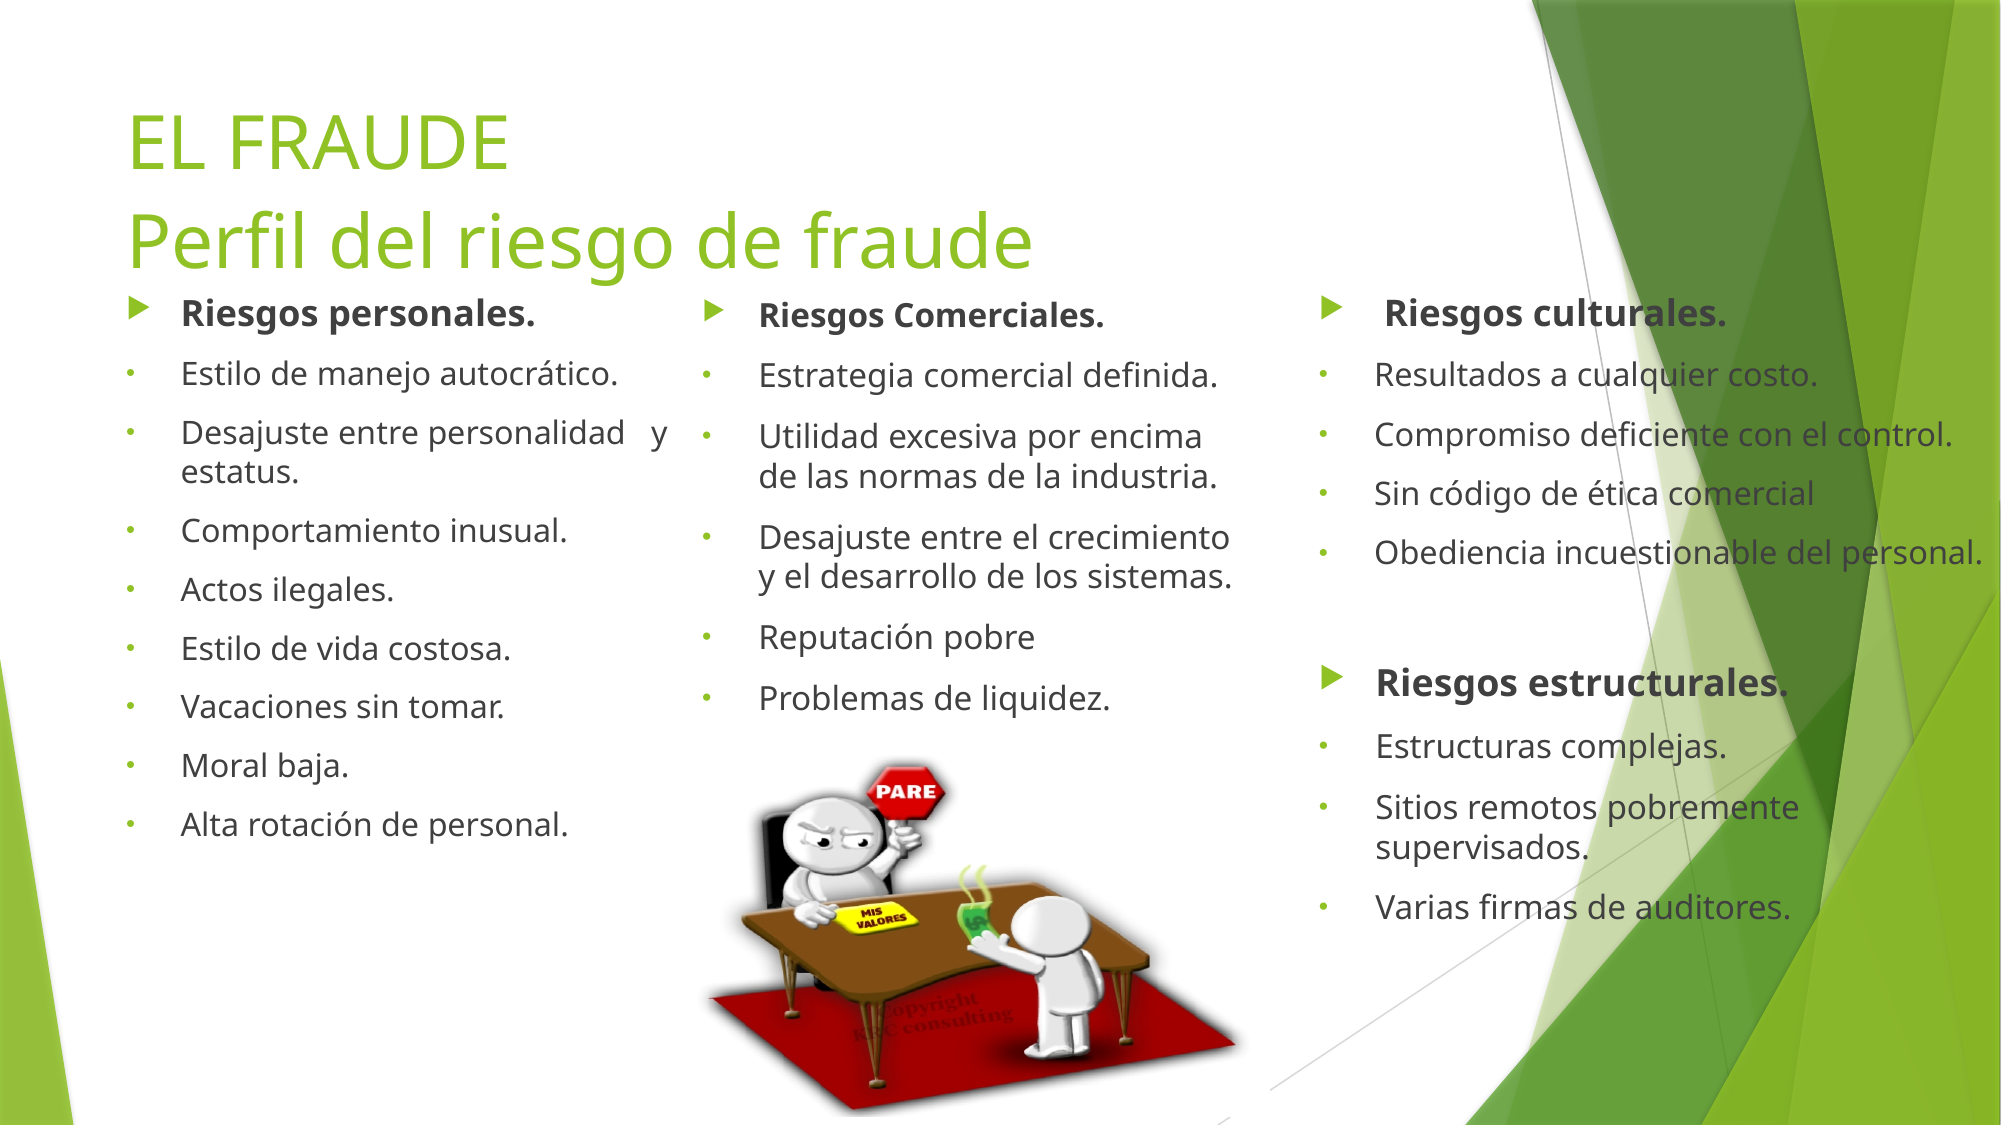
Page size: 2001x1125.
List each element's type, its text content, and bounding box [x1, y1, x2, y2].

text_box Riesgos Comerciales. Estrategia comercial definida. Utilidad excesiva por encima de las normas de la industria. Desajuste entre el crecimiento y el desarrollo de los sistemas. Reputación pobre Problemas de liquidez. [687, 286, 1254, 733]
text_box Perfil del riesgo de fraude [111, 186, 1522, 324]
title EL FRAUDE [111, 87, 1522, 186]
picture [671, 755, 1270, 1117]
list Riesgos personales. Estilo de manejo autocrático. Desajuste entre personalidad y estatus. Comportamiento inusual. Actos ilegales. Estilo de vida costosa. Vacaciones sin tomar. Moral baja. Alta rotación de personal. [111, 324, 807, 852]
text_box Riesgos estructurales. Estructuras complejas. Sitios remotos pobremente supervisados. Varias firmas de auditores. [1304, 651, 2000, 955]
text_box Riesgos culturales. Resultados a cualquier costo. Compromiso deficiente con el control. Sin código de ética comercial Obediencia incuestionable del personal. [1304, 282, 2000, 588]
